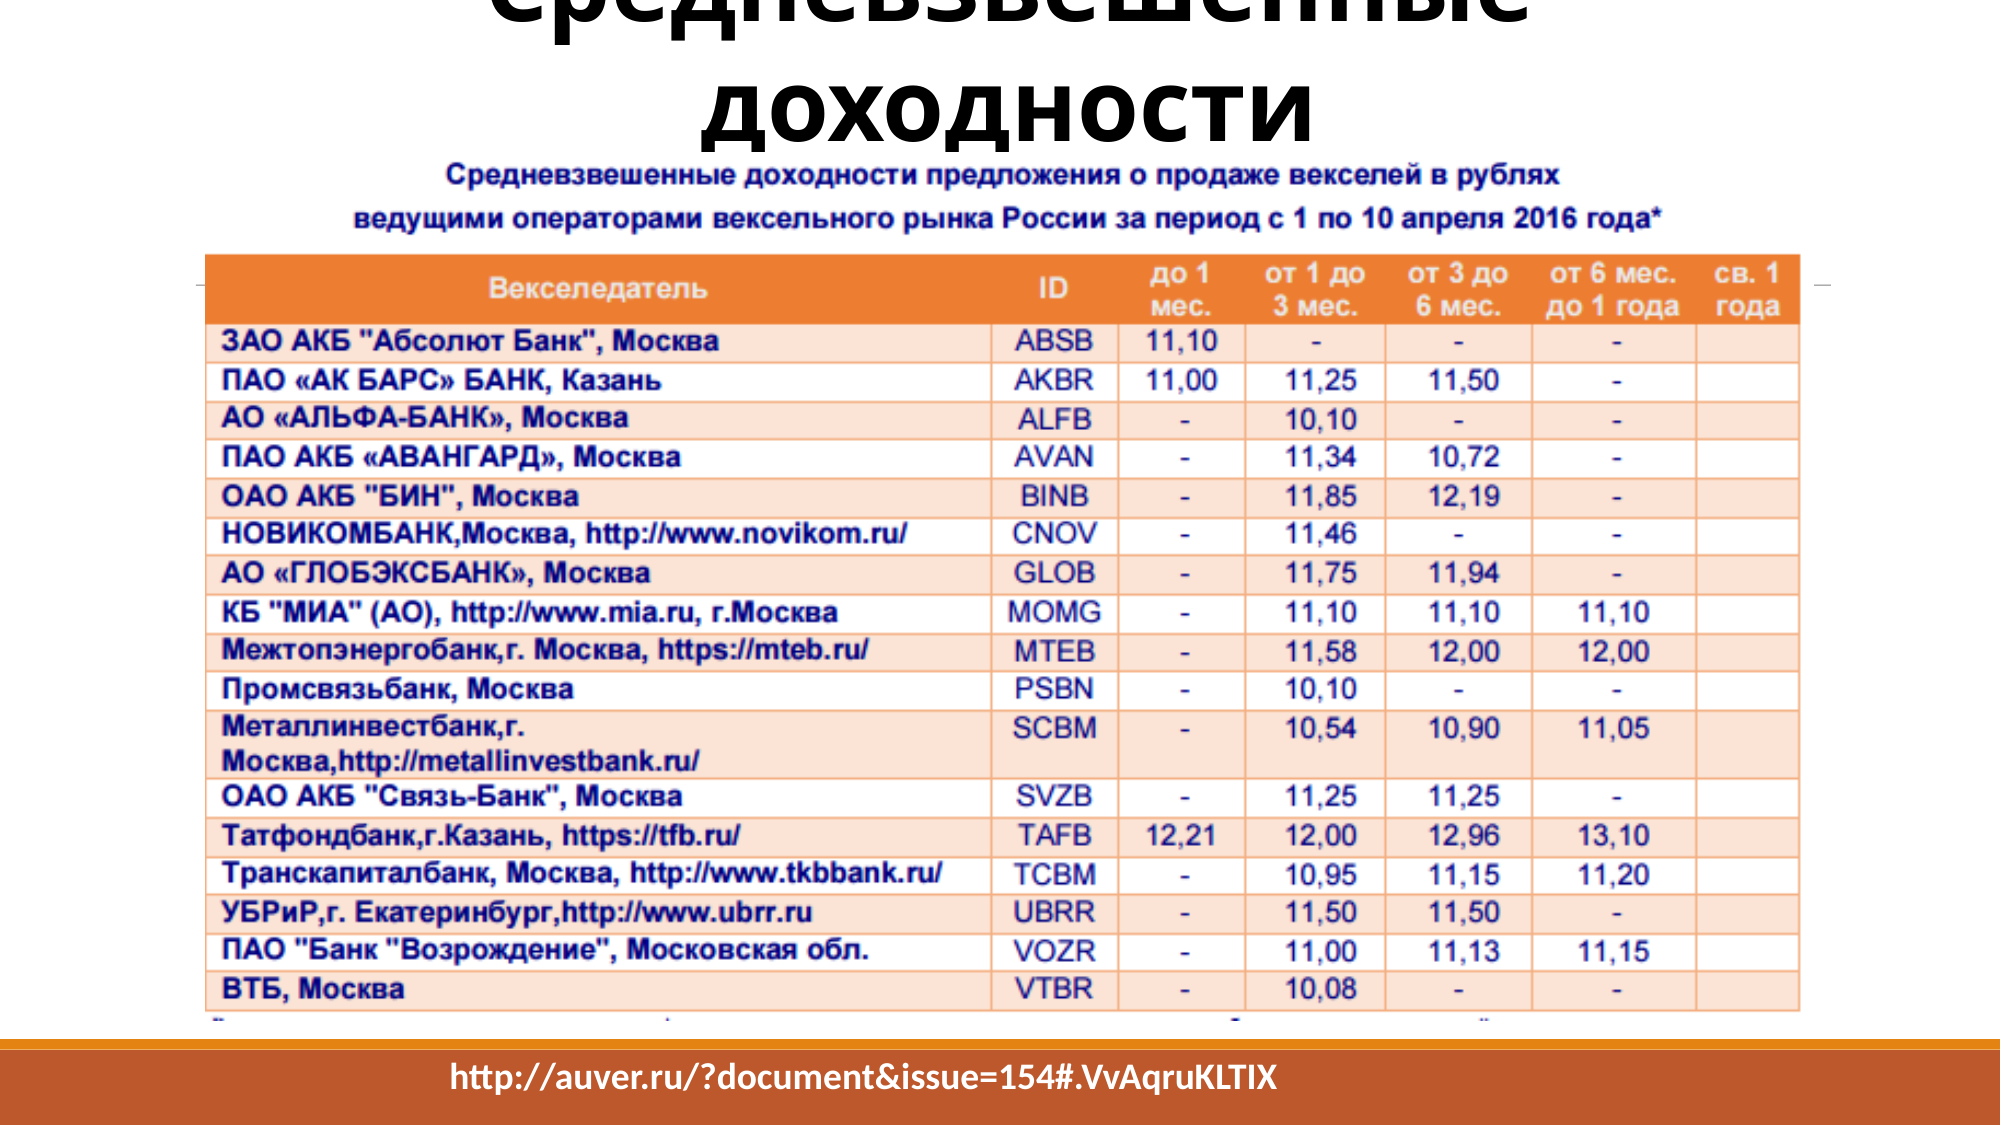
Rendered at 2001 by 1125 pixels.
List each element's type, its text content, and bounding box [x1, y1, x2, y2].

text_box Средневзвешенные доходности [184, 0, 1835, 169]
picture [204, 151, 1815, 1022]
text_box http://auver.ru/?document&issue=154#.VvAqruKLTIX [434, 1044, 1585, 1105]
